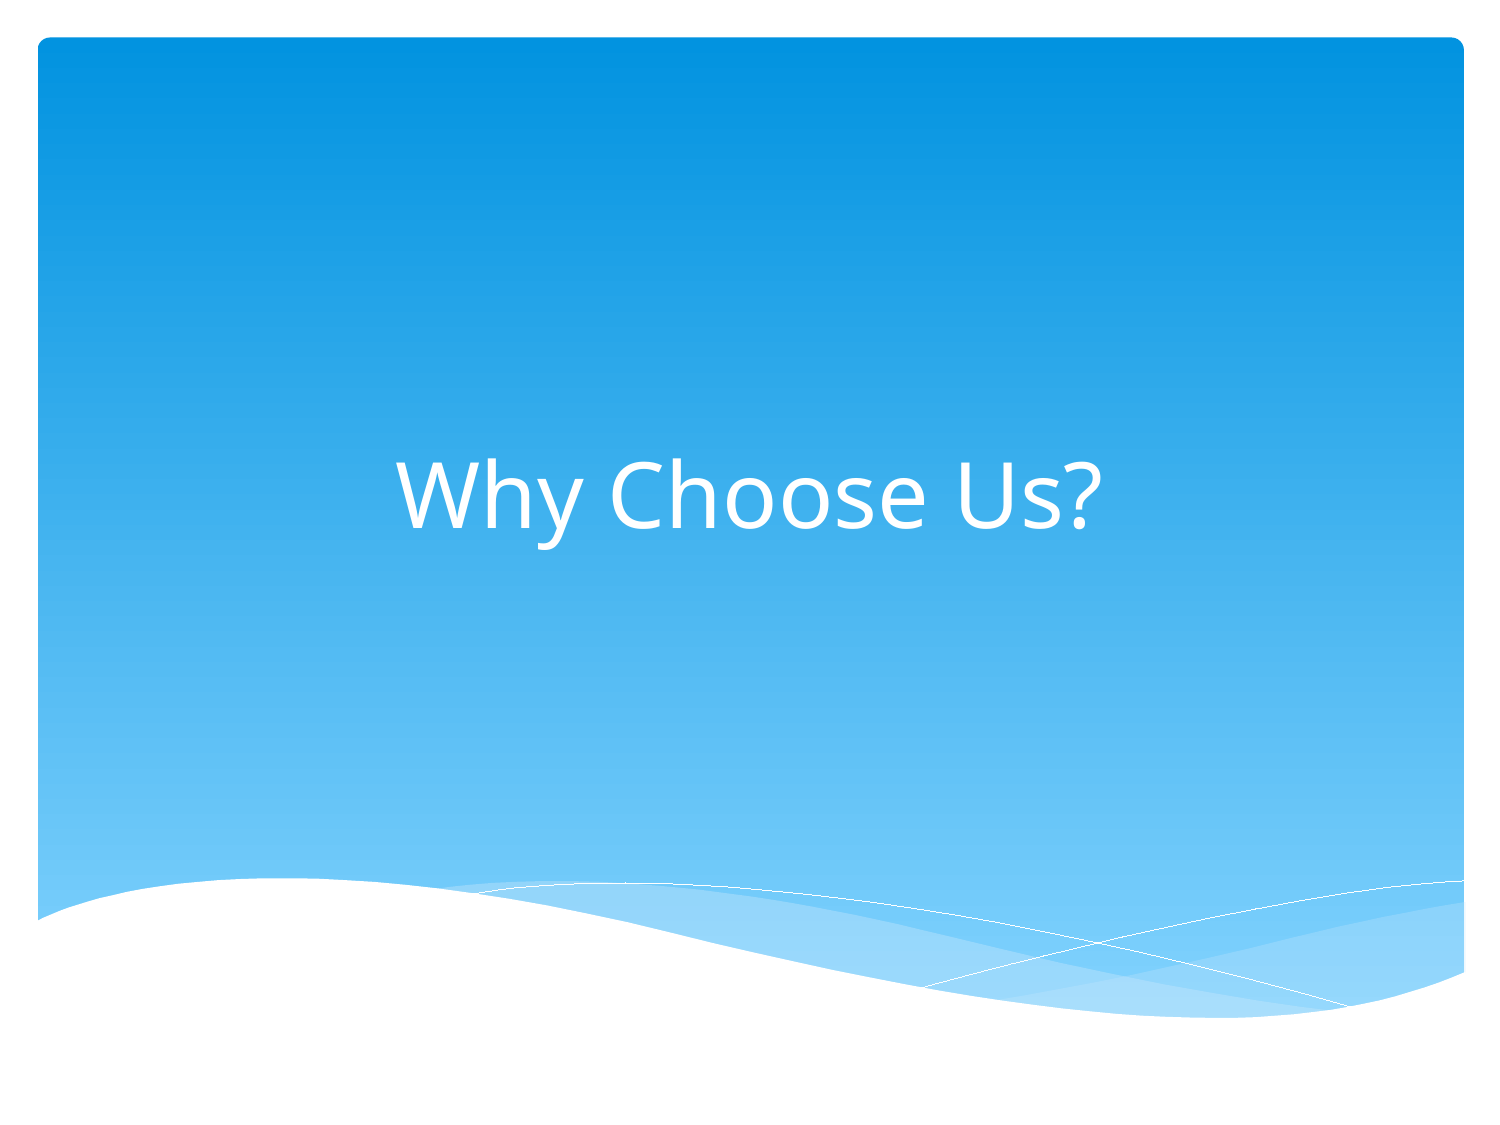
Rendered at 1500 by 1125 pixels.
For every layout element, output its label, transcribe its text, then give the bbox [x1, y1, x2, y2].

title Why Choose Us? [112, 262, 1388, 555]
